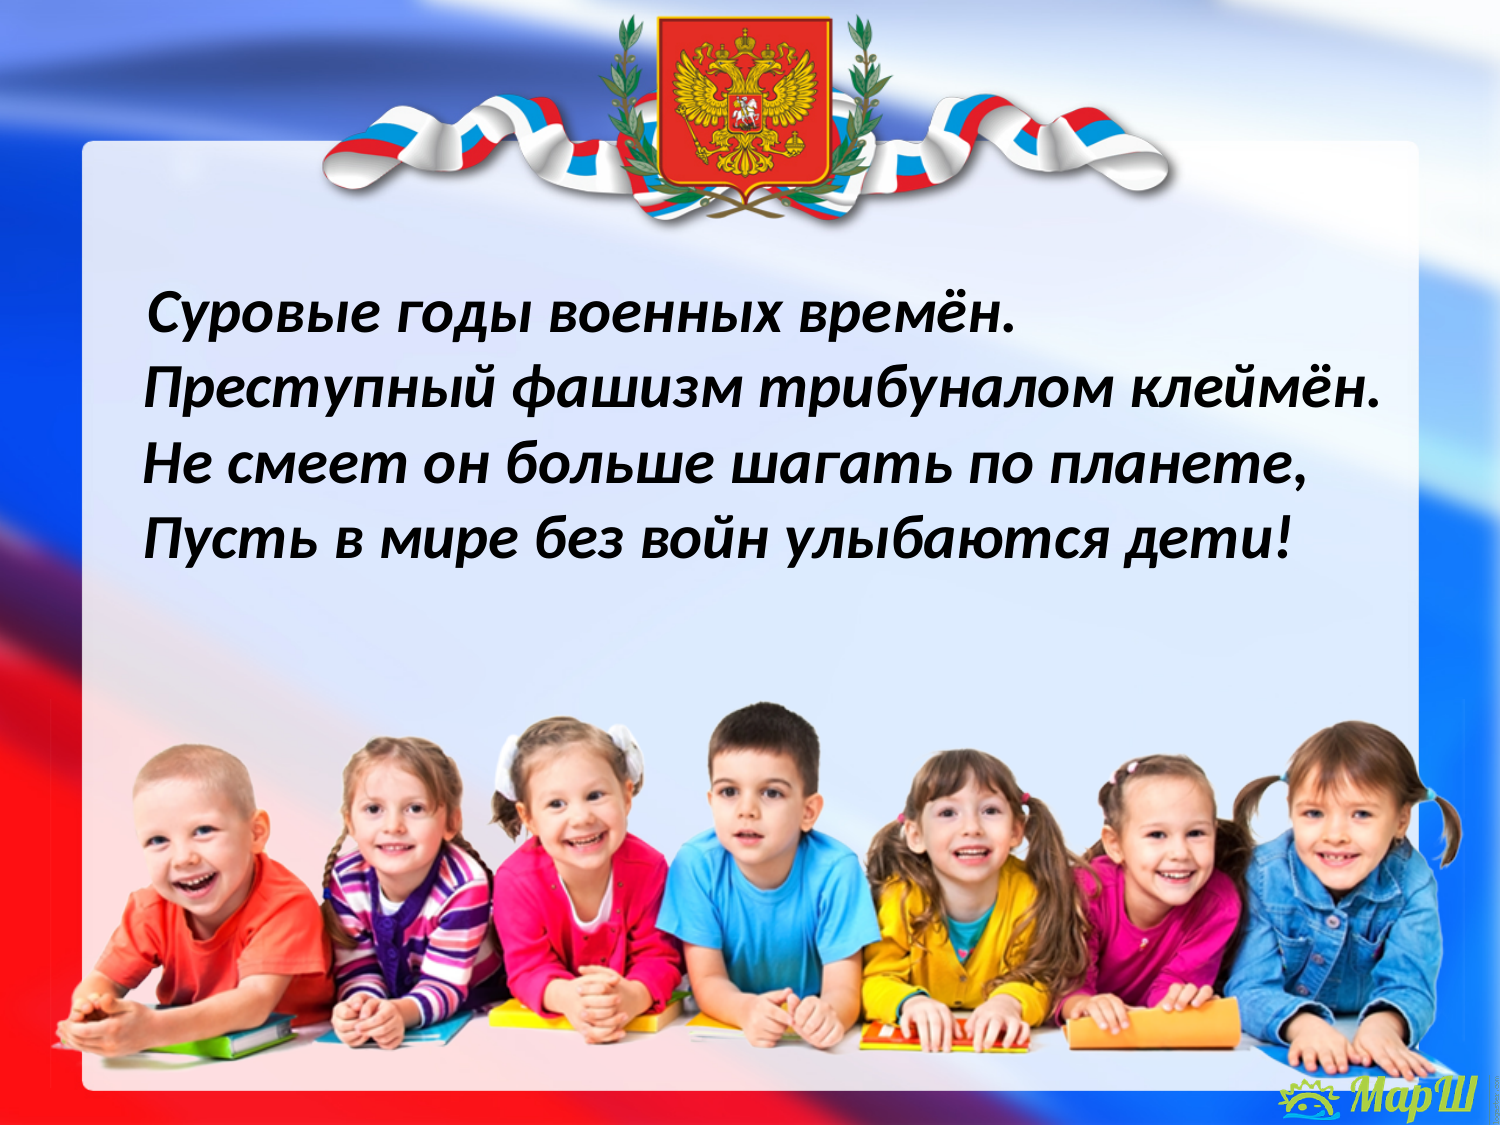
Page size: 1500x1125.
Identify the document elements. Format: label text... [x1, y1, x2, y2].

list Суровые годы военных времён. Преступный фашизм трибуналом клеймён. Не смеет он больше шагать по планете, Пусть в мире без войн улыбаются дети! [75, 262, 1425, 650]
picture [0, 0, 1500, 1125]
